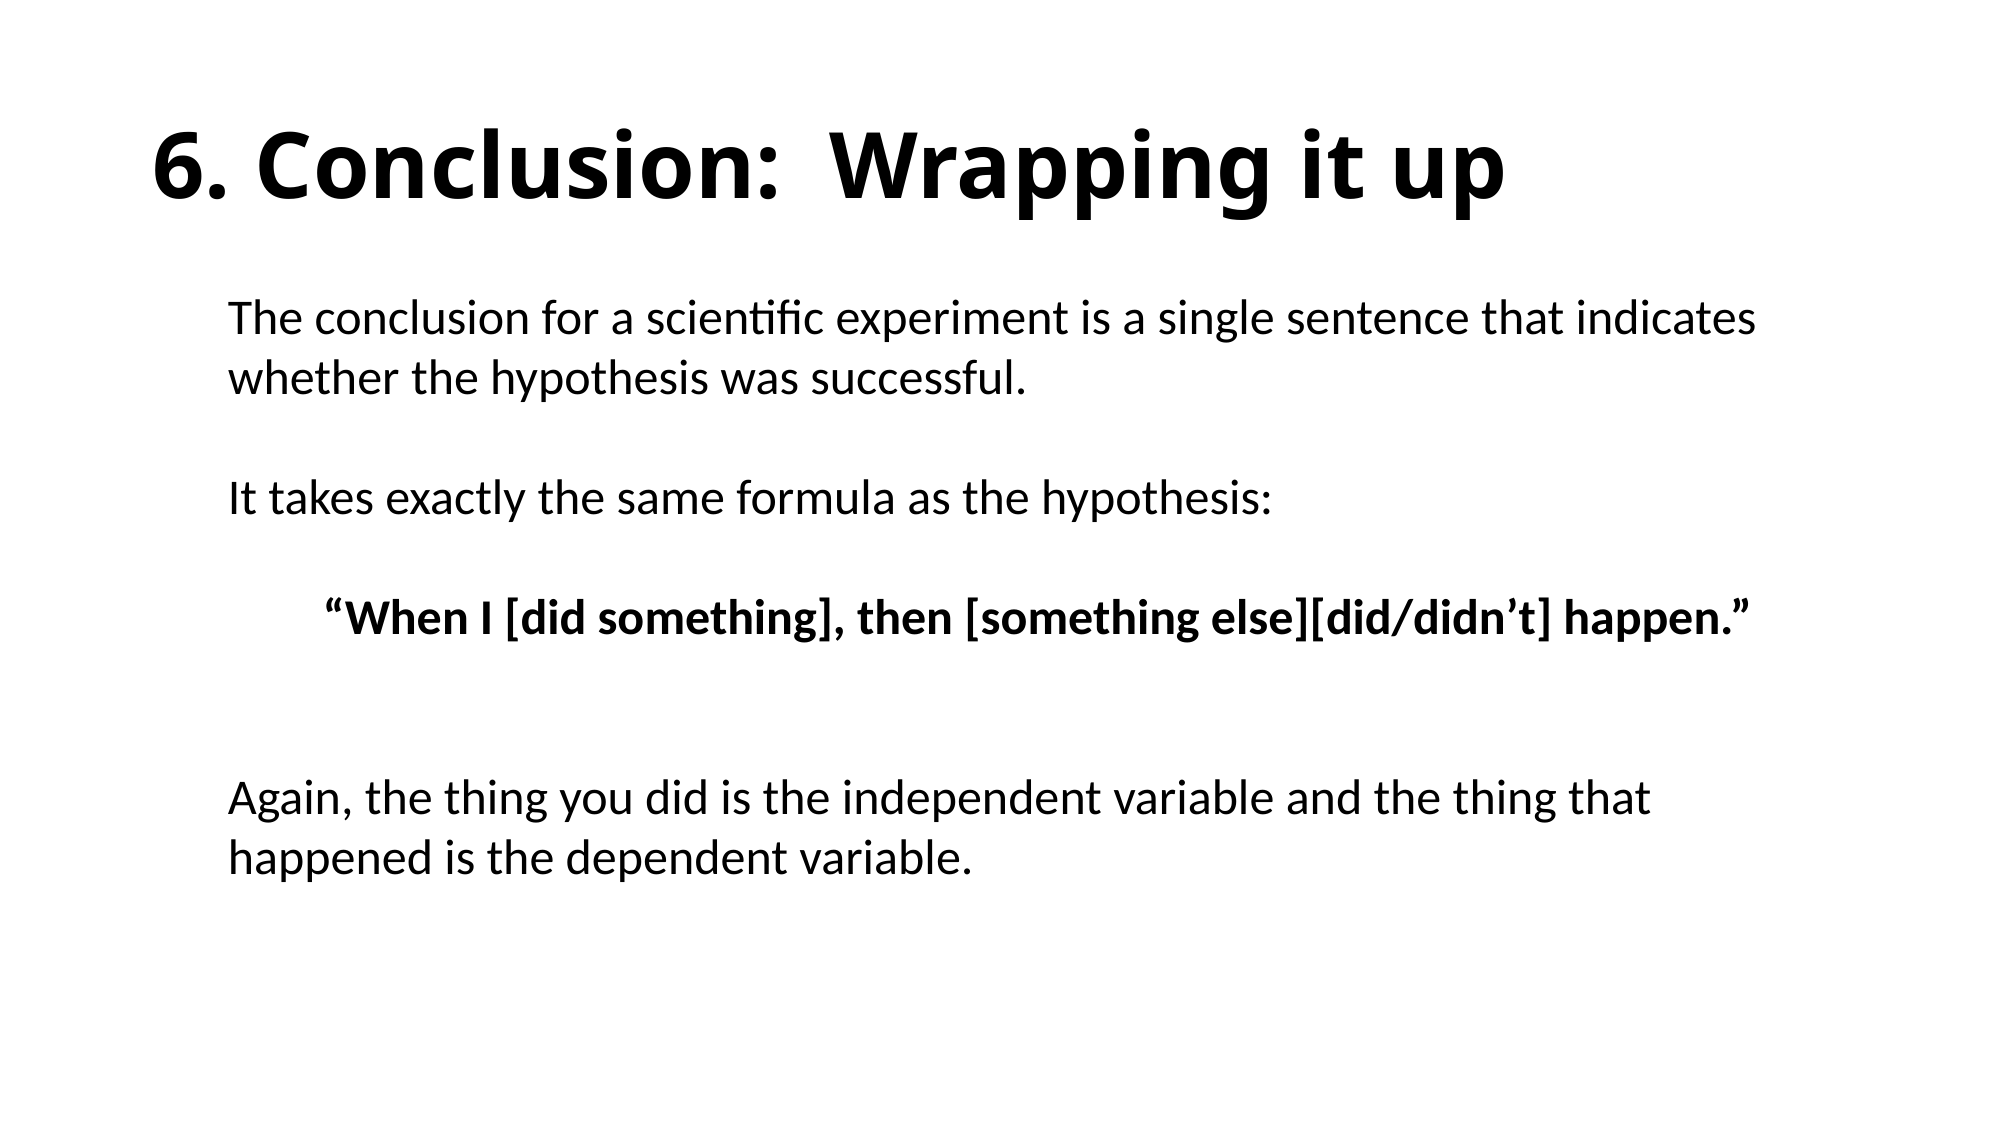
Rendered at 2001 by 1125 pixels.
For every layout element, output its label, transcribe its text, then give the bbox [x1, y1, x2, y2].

title 6. Conclusion: Wrapping it up [137, 59, 1863, 278]
text_box The conclusion for a scientific experiment is a single sentence that indicates whether the hypothesis was successful. It takes exactly the same formula as the hypothesis: “When I [did something], then [something else][did/didn’t] happen.” Again, the thing you did is the independent variable and the thing that happened is the dependent variable. [213, 277, 1863, 892]
